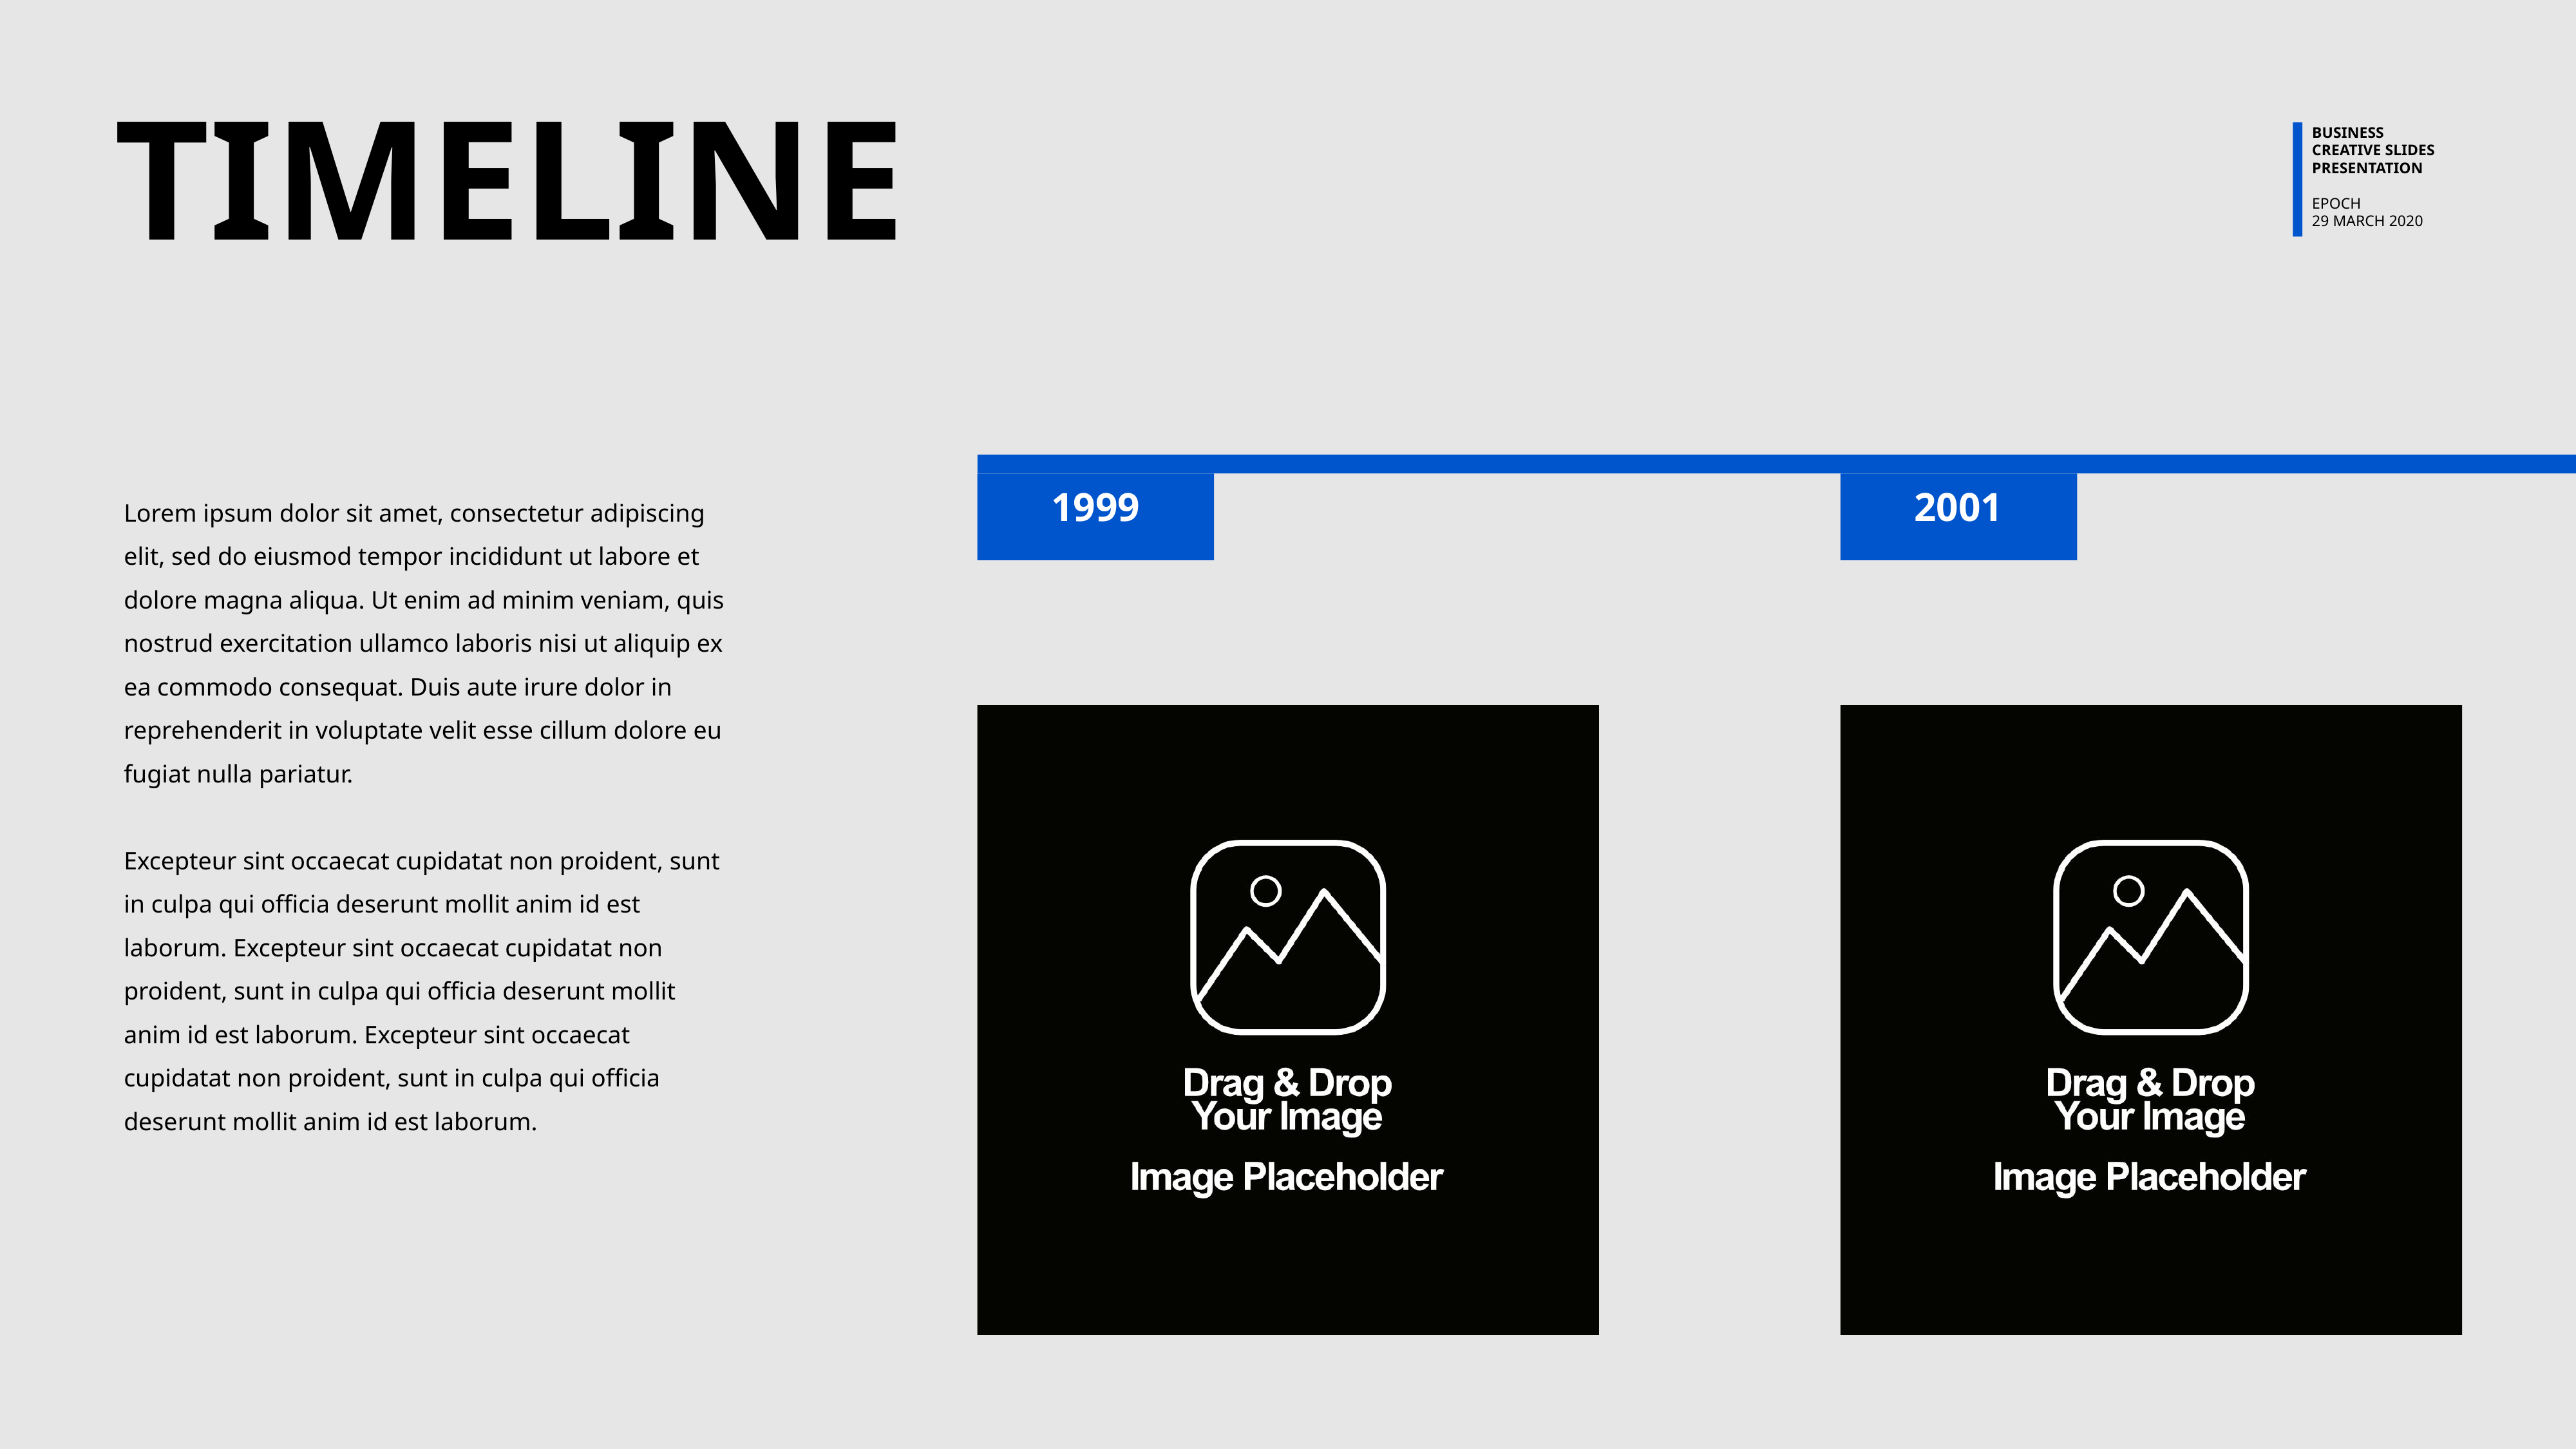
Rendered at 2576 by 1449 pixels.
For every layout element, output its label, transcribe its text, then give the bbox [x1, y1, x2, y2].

text_box [977, 473, 1215, 560]
picture [977, 705, 1600, 1336]
picture [1840, 705, 2463, 1336]
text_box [2293, 113, 2463, 246]
text_box 1999 [1041, 491, 1151, 543]
text_box TIMELINE [114, 113, 908, 328]
text_box [977, 454, 2576, 474]
text_box Lorem ipsum dolor sit amet, consectetur adipiscing elit, sed do eiusmod tempor incididunt ut labore et dolore magna aliqua. Ut enim ad minim veniam, quis nostrud exercitation ullamco laboris nisi ut aliquip ex ea commodo consequat. Duis aute irure dolor in reprehenderit in voluptate velit esse cillum dolore eu fugiat nulla pariatur. Excepteur sint occaecat cupidatat non proident, sunt in culpa qui officia deserunt mollit anim id est laborum. Excepteur sint occaecat cupidatat non proident, sunt in culpa qui officia deserunt mollit anim id est laborum. Excepteur sint occaecat cupidatat non proident, sunt in culpa qui officia deserunt mollit anim id est laborum. [114, 473, 736, 1113]
text_box [1840, 473, 2078, 560]
text_box 2001 [1904, 491, 2014, 543]
